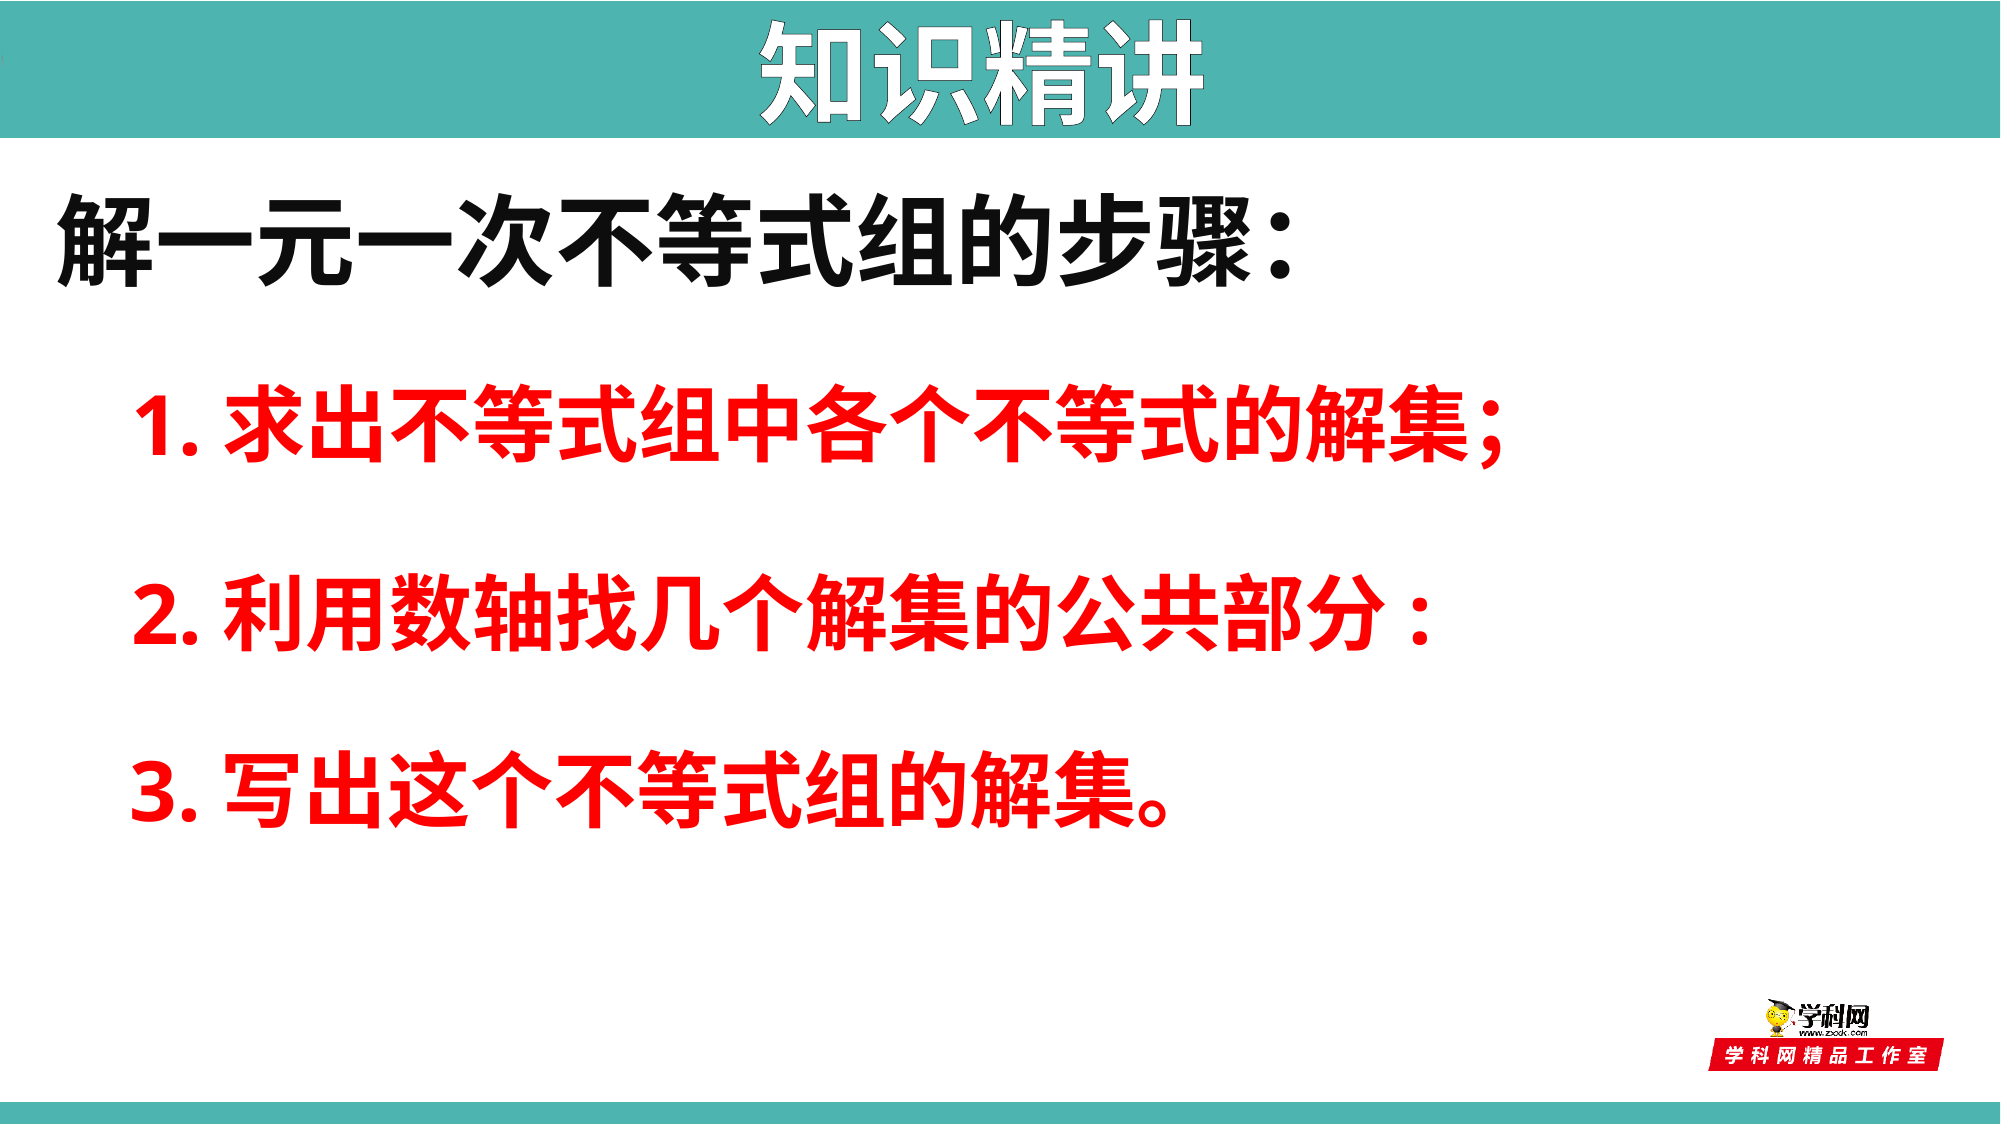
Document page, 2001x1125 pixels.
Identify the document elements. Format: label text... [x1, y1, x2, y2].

text_box 解一元一次不等式组的步骤： [41, 171, 1452, 307]
text_box 2.利用数轴找几个解集的公共部分: [116, 553, 1450, 669]
text_box 1.求出不等式组中各个不等式的解集； [116, 364, 1570, 479]
text_box 3.写出这个不等式组的解集。 [114, 730, 1235, 846]
picture [0, 1, 2001, 1124]
text_box 知识精讲 [742, 0, 1223, 146]
